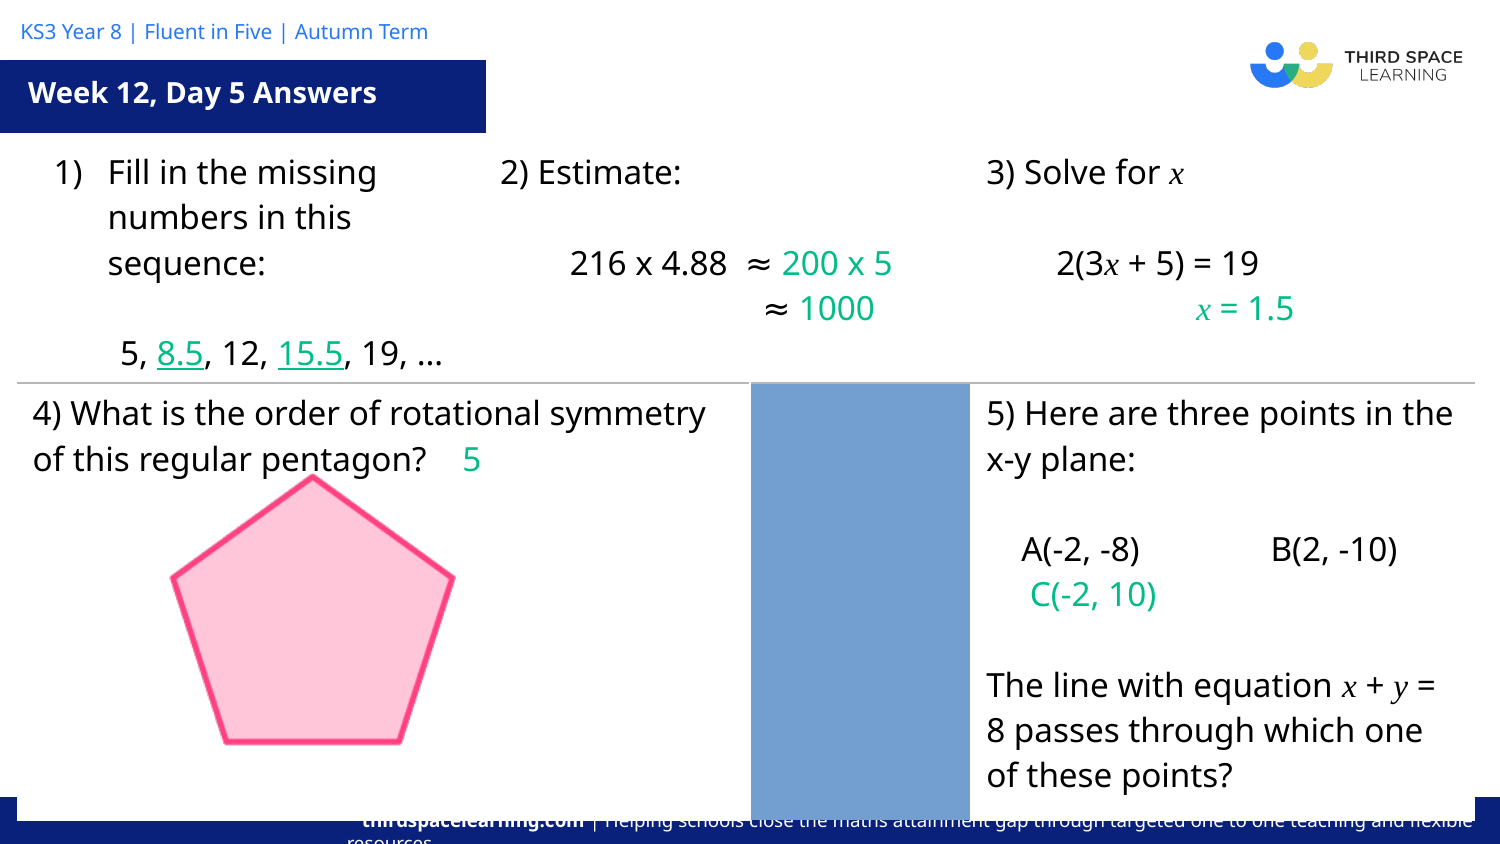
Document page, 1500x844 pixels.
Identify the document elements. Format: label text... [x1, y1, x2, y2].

table_cell 5) Here are three points in the x-y plane: A(-2, -8) B(2, -10) C(-2, 10) The line with equation x + y = 8 passes through which one of these points? [972, 384, 1474, 819]
picture [1250, 33, 1465, 99]
table_header 3) Solve for x 2(3x + 5) = 19 x = 1.5 [972, 142, 1474, 382]
text_box Week 12, Day 5 Answers [13, 59, 430, 125]
table_cell 4) What is the order of rotational symmetry of this regular pentagon? 5 [19, 384, 749, 819]
table_header Fill in the missing numbers in this sequence: 5, 8.5, 12, 15.5, 19, … [19, 142, 484, 382]
picture [166, 473, 461, 771]
table_header 2) Estimate: 216 x 4.88 ≈ 200 x 5 ≈ 1000 [486, 142, 970, 382]
